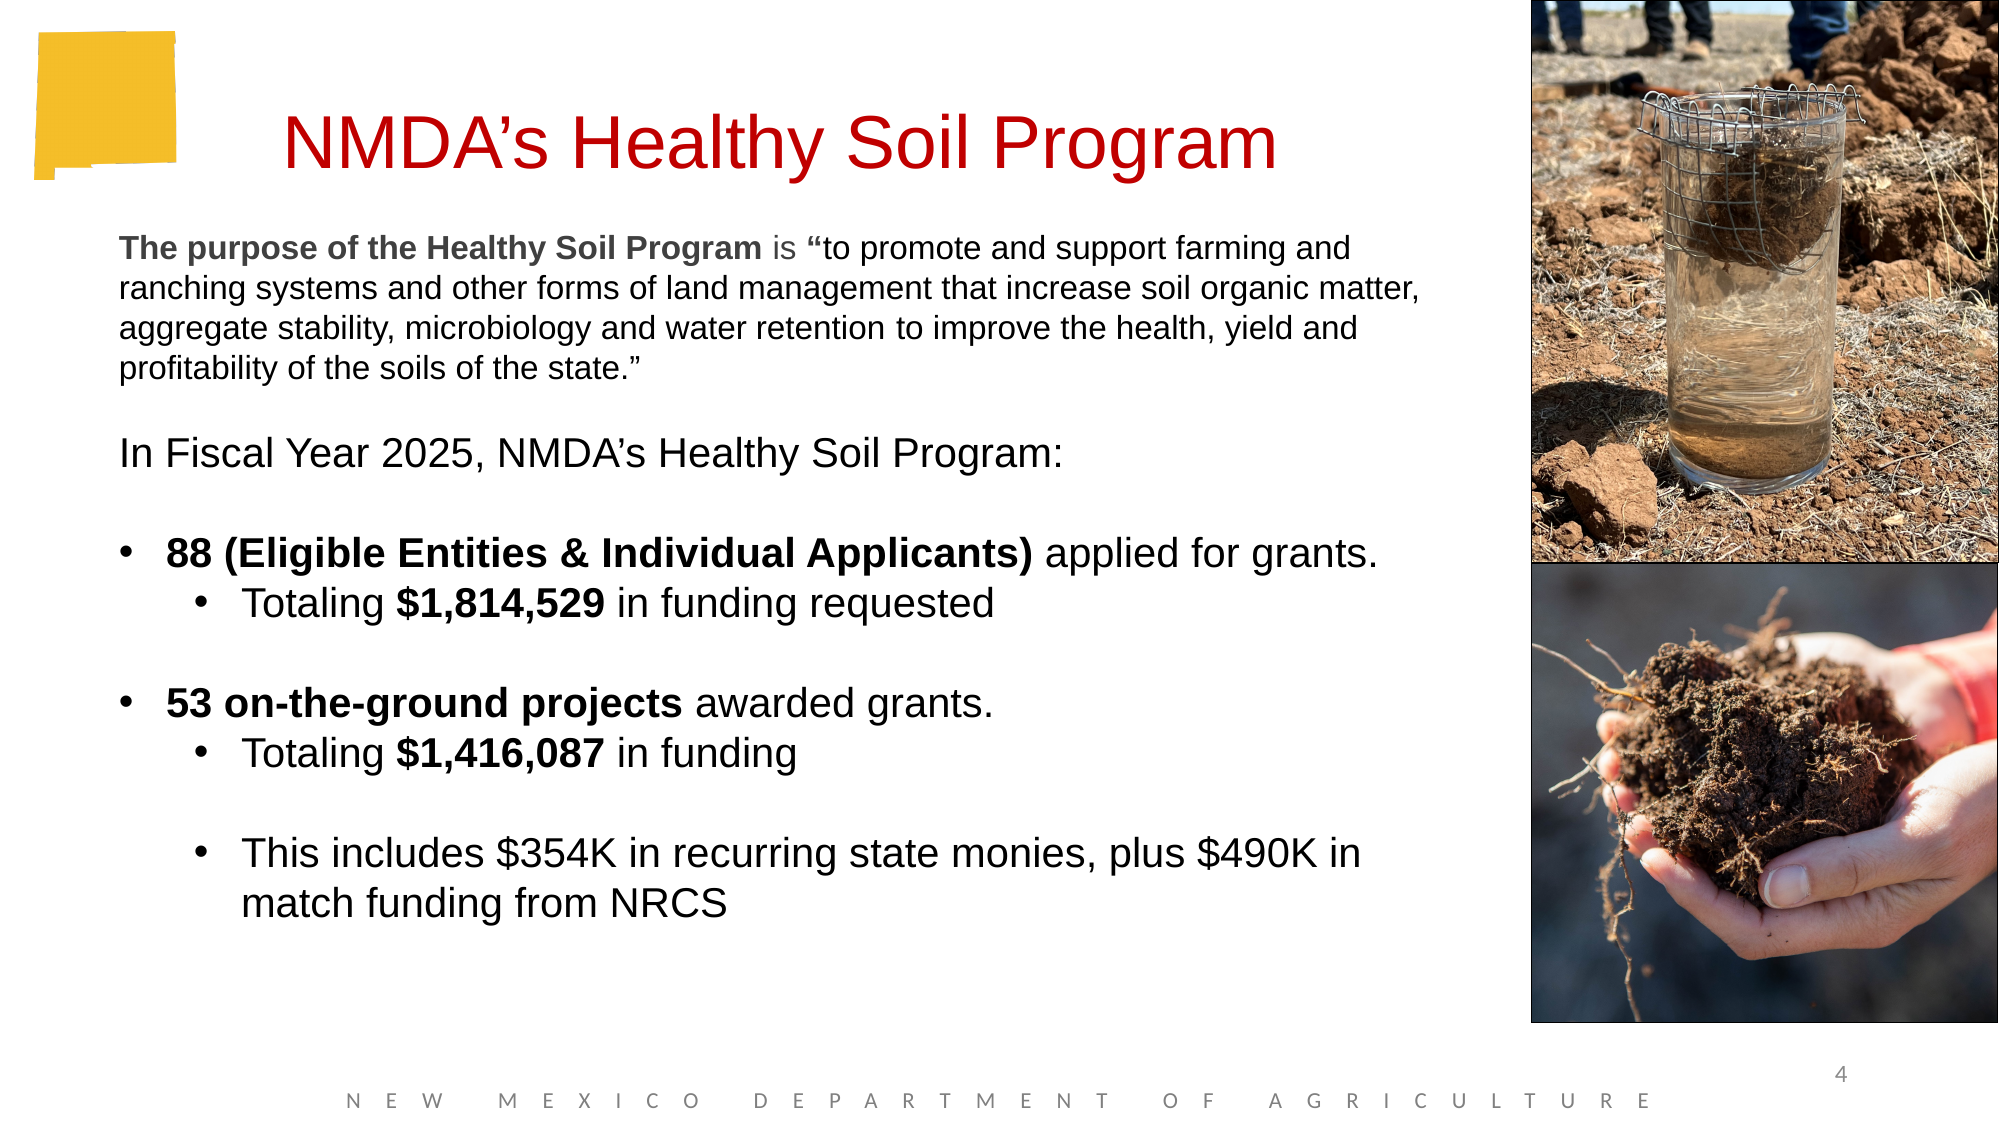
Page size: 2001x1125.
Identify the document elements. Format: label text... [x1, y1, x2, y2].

picture [1531, 563, 1998, 1023]
picture [34, 31, 177, 180]
slide_number 4 [1412, 1042, 1863, 1103]
text_box The purpose of the Healthy Soil Program is “to promote and support farming and ranching systems and other forms of land management that increase soil organic matter, aggregate stability, microbiology and water retention to improve the health, yield and profitability of the soils of the state.” In Fiscal Year 2025, NMDA’s Healthy Soil Program: 88 (Eligible Entities & Individual Applicants) applied for grants. Totaling $1,814,529 in funding requested 53 on-the-ground projects awarded grants. Totaling $1,416,087 in funding This includes $354K in recurring state monies, plus $490K in match funding from NRCS [29, 179, 1498, 1024]
text_box NMDA’s Healthy Soil Program [181, 71, 1382, 136]
text_box NEW MEXICO DEPARTMENT OF AGRICULTURE [0, 1077, 1999, 1121]
picture [1483, 1, 2000, 562]
